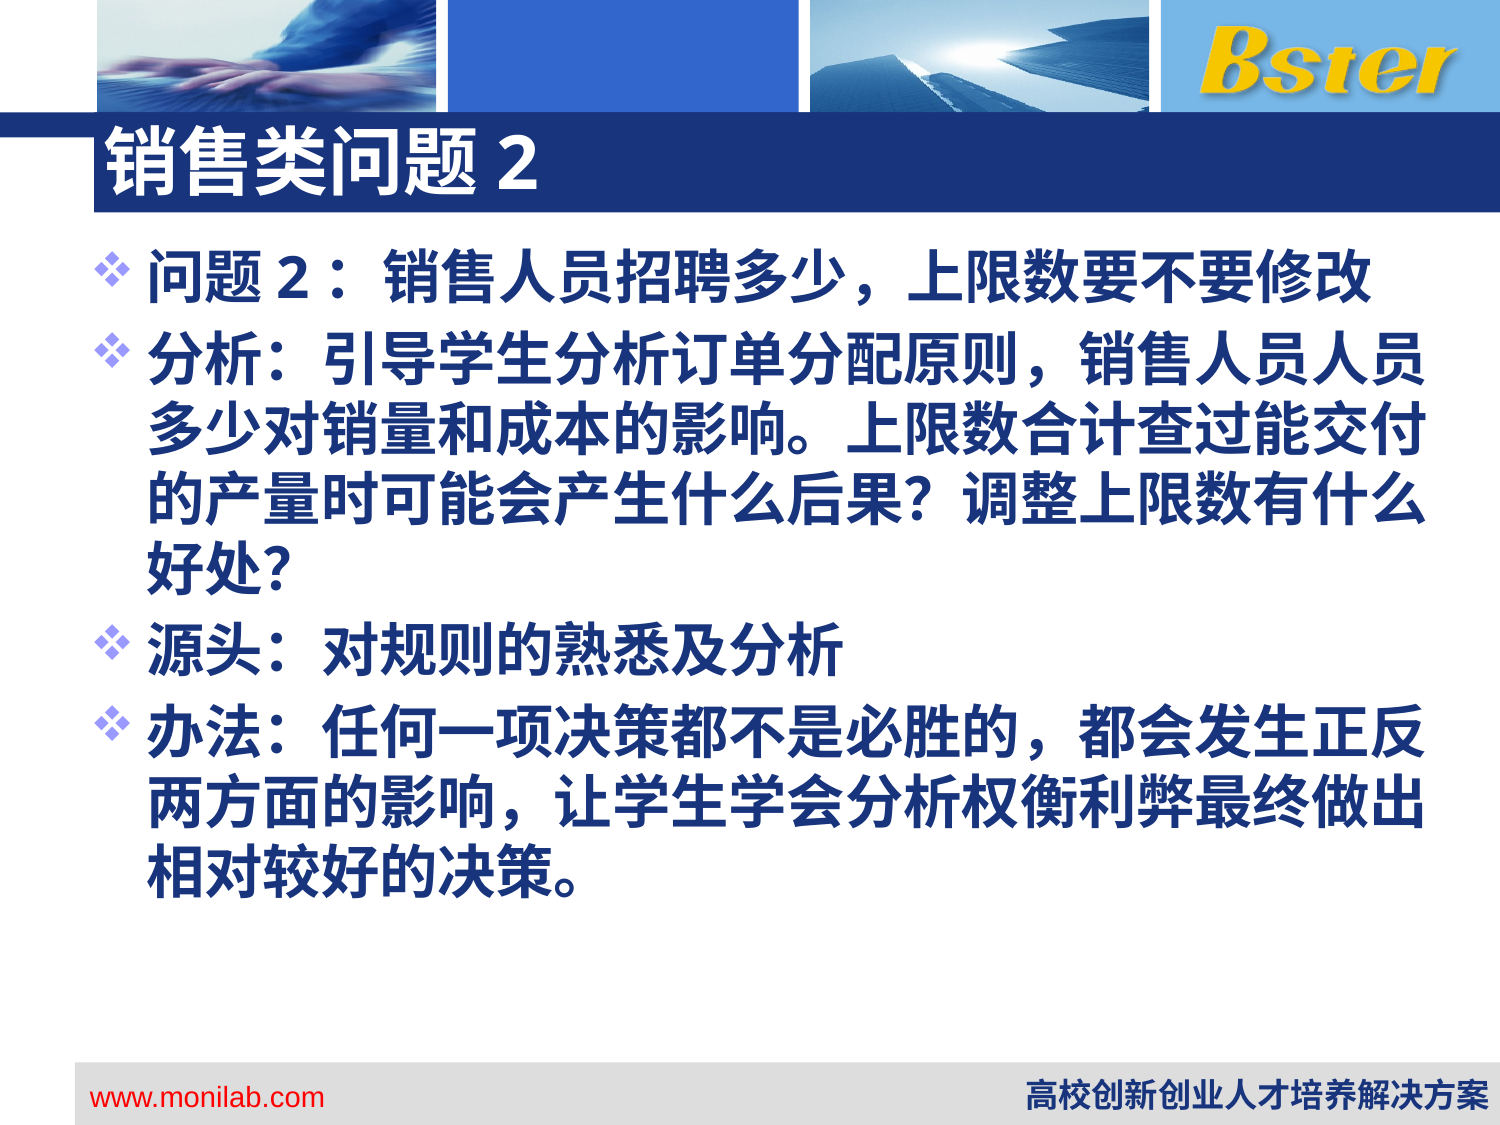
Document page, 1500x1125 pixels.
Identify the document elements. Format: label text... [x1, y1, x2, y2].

list 问题2：销售人员招聘多少，上限数要不要修改 分析：引导学生分析订单分配原则，销售人员人员多少对销量和成本的影响。上限数合计查过能交付的产量时可能会产生什么后果？调整上限数有什么好处？ 源头：对规则的熟悉及分析 办法：任何一项决策都不是必胜的，都会发生正反两方面的影响，让学生学会分析权衡利弊最终做出相对较好的决策。 [74, 232, 1454, 1034]
picture [1199, 26, 1458, 94]
picture [97, 0, 437, 112]
title 销售类问题2 [88, 113, 1369, 206]
picture [810, 0, 1150, 112]
